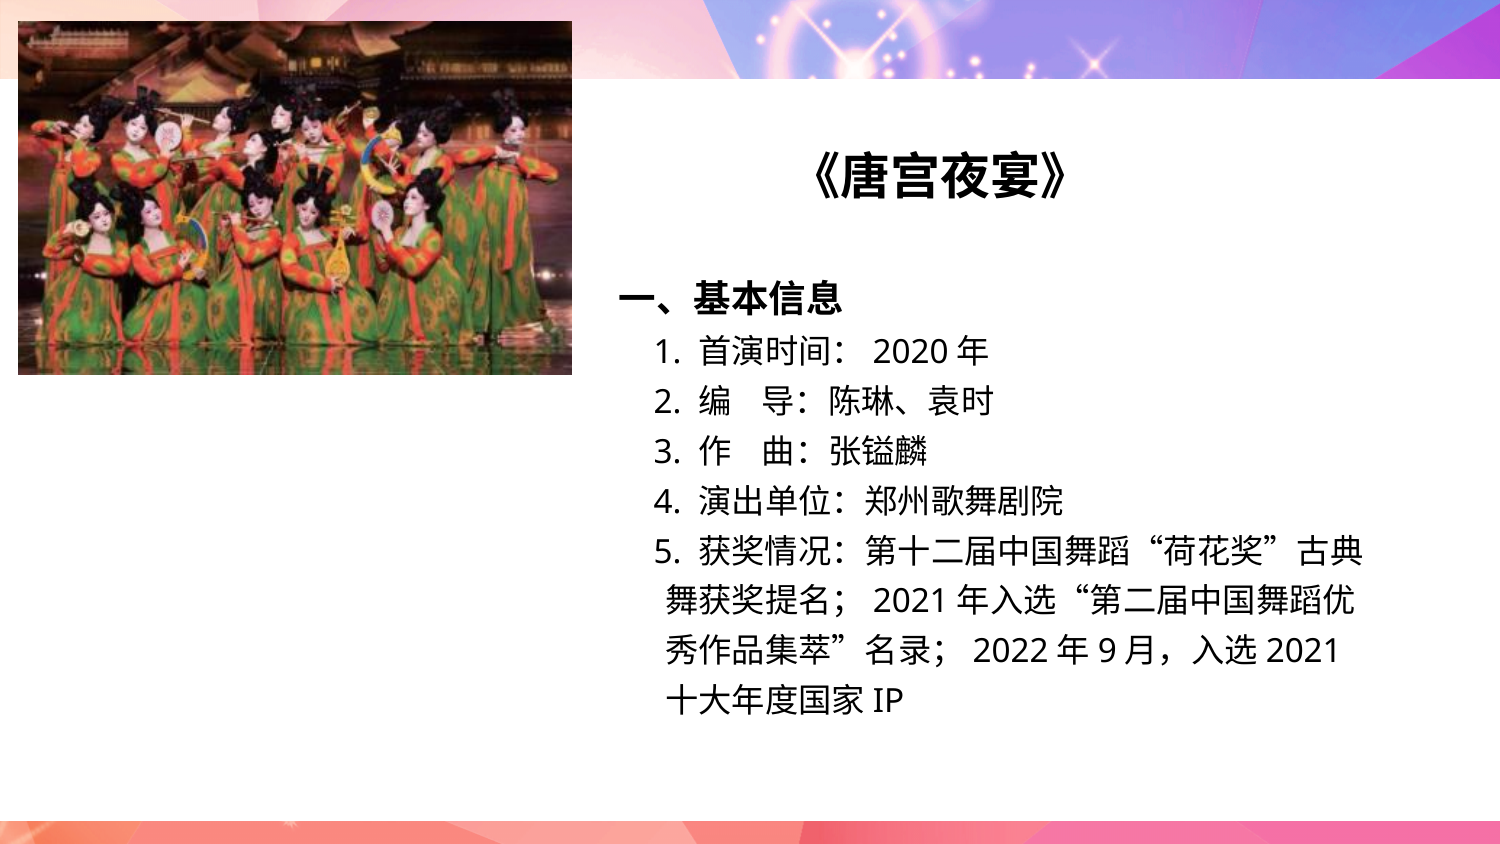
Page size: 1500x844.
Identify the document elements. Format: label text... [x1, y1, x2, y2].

picture [0, 0, 1500, 375]
text_box 《唐宫夜宴》 [572, 137, 1358, 213]
picture [0, 821, 1500, 844]
text_box 一、基本信息 1. 首演时间：2020年 2. 编 导：陈琳、袁时 3. 作 曲：张镒麟 4. 演出单位：郑州歌舞剧院 5. 获奖情况：第十二届中国舞蹈“荷花奖”古典舞获奖提名；2021年入选“第二届中国舞蹈优秀作品集萃”名录；2022年9月，入选2021十大年度国家IP [604, 256, 1384, 765]
